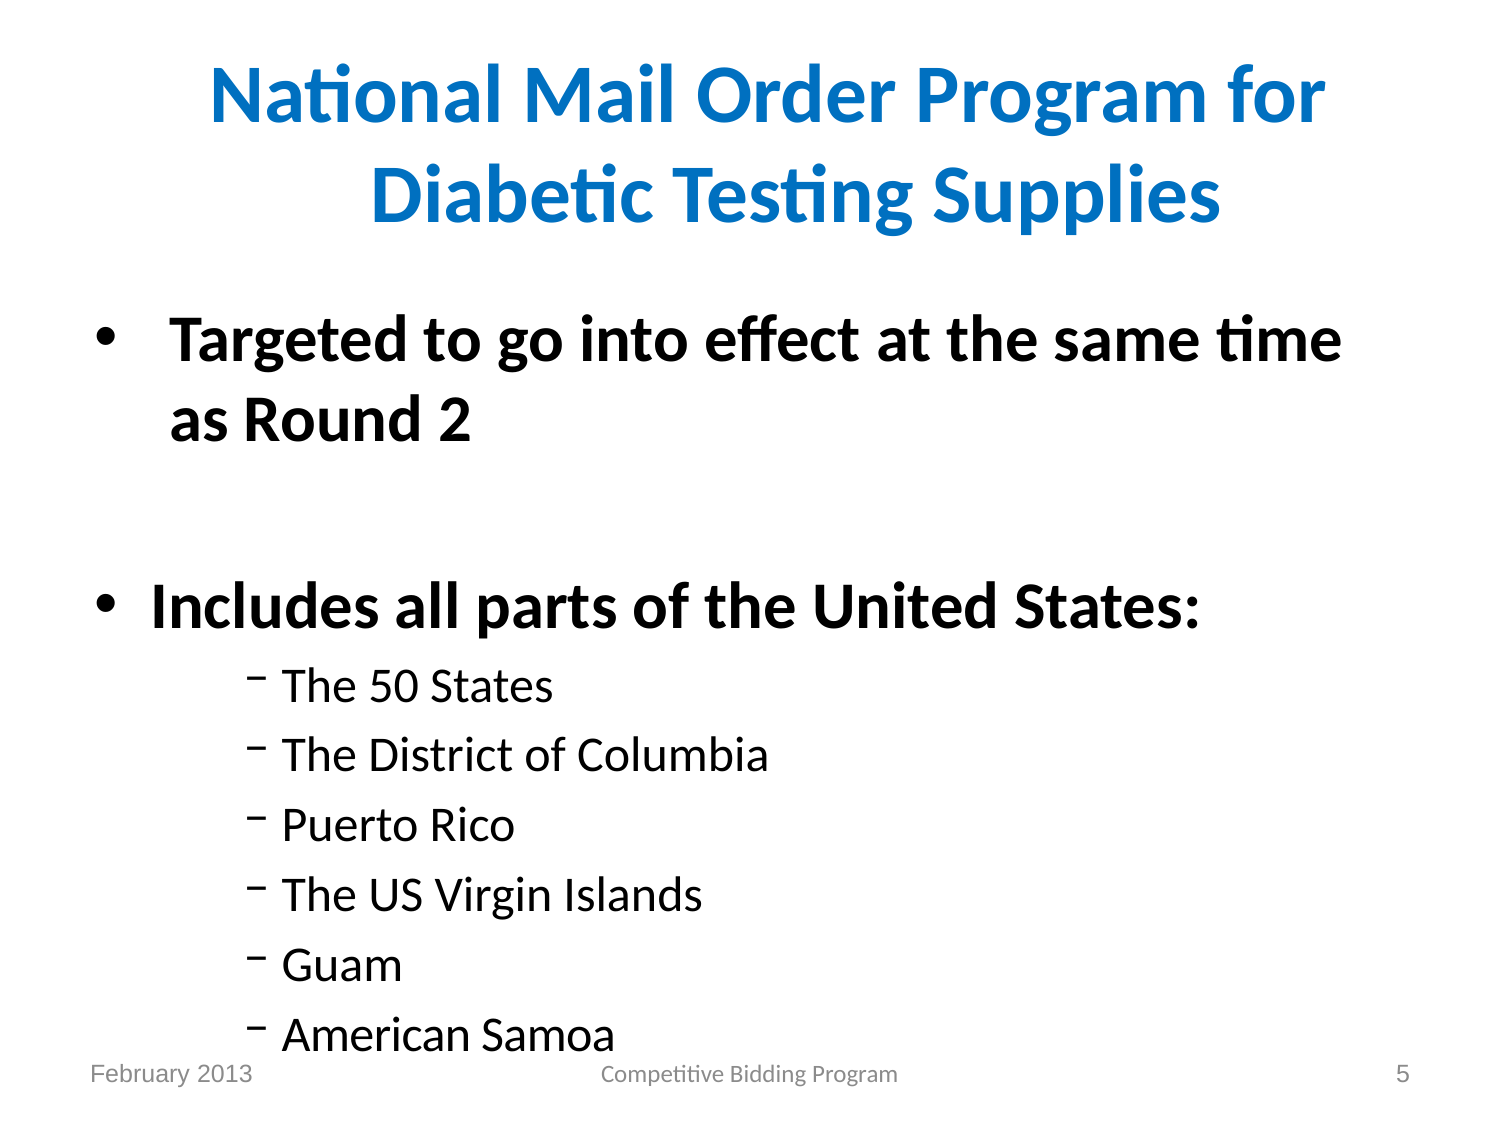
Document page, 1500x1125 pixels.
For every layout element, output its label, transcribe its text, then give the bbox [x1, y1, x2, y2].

list Targeted to go into effect at the same time as Round 2 Includes all parts of the United States: The 50 States The District of Columbia Puerto Rico The US Virgin Islands Guam American Samoa [79, 287, 1430, 1075]
title National Mail Order Program for Diabetic Testing Supplies [37, 45, 1463, 233]
footer Competitive Bidding Program [512, 1042, 988, 1103]
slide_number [75, 1042, 425, 1103]
slide_number 5 [1074, 1042, 1425, 1103]
